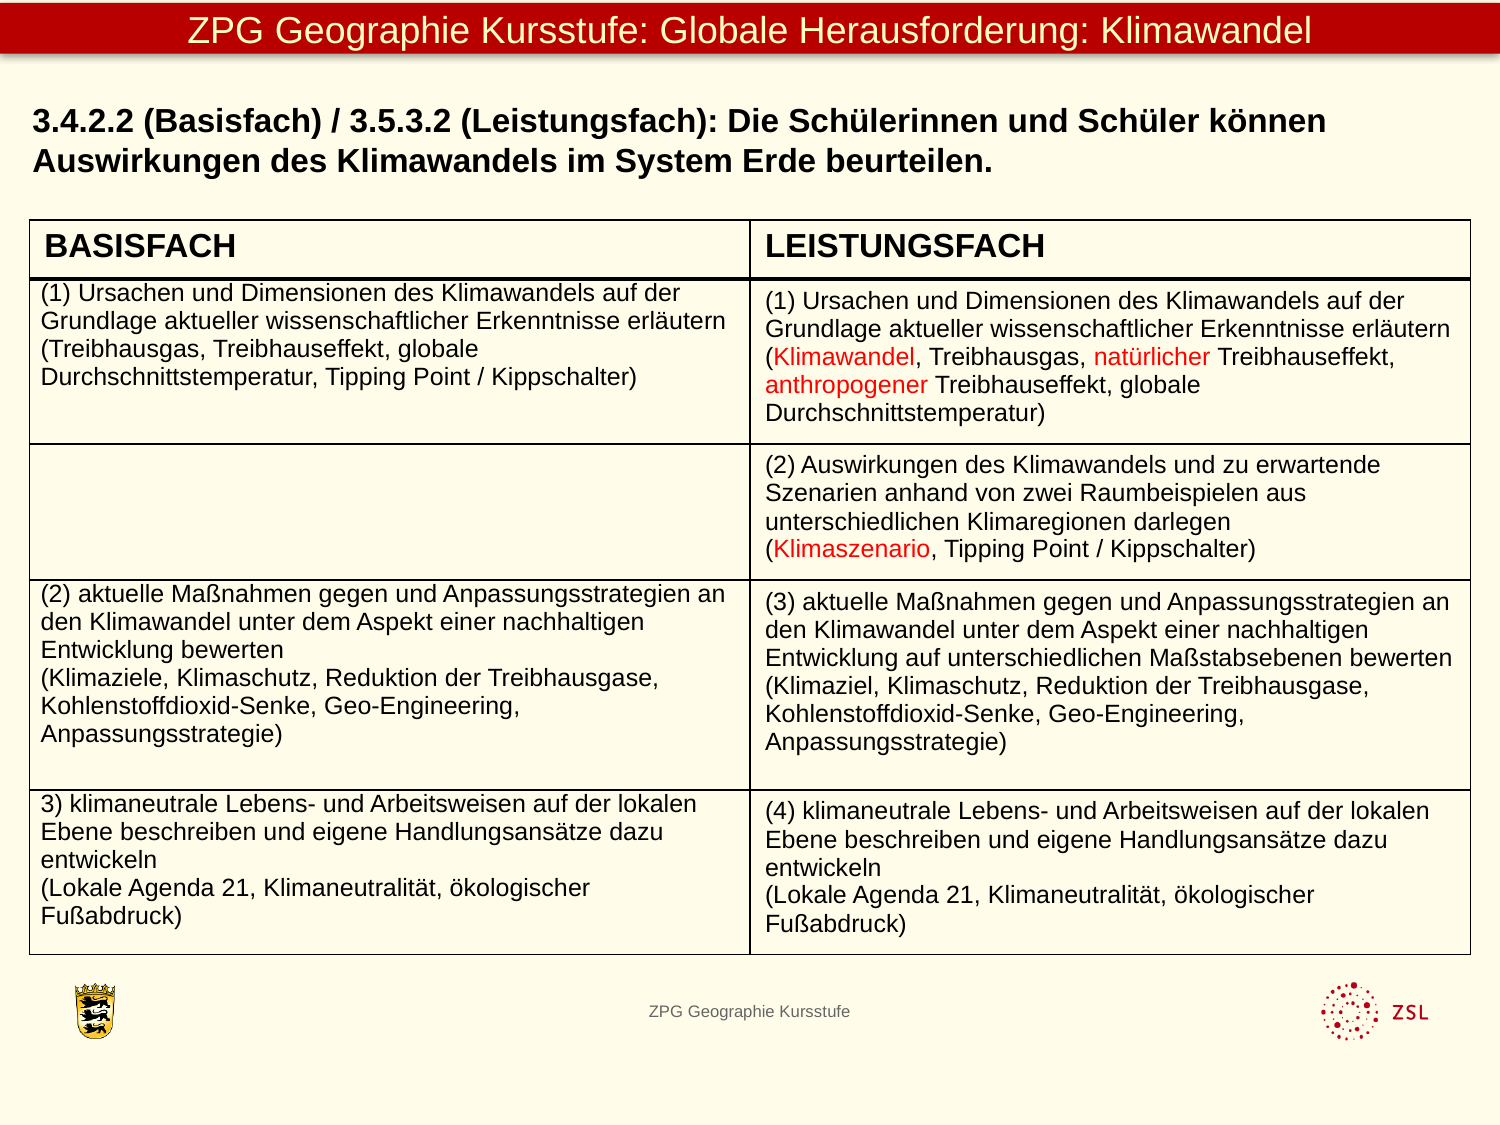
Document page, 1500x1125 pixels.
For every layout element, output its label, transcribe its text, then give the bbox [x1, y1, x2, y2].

table_cell (4) klimaneutrale Lebens- und Arbeitsweisen auf der lokalen Ebene beschreiben und eigene Handlungsansätze dazu entwickeln (Lokale Agenda 21, Klimaneutralität, ökologischer Fußabdruck) [751, 791, 1470, 954]
table_cell (1) Ursachen und Dimensionen des Klimawandels auf der Grundlage aktueller wissenschaftlicher Erkenntnisse erläutern (Treibhausgas, Treibhauseffekt, globale Durchschnittstemperatur, Tipping Point / Kippschalter) [30, 281, 749, 443]
table_header Basisfach [30, 221, 749, 277]
table_cell 3) klimaneutrale Lebens- und Arbeitsweisen auf der lokalen Ebene beschreiben und eigene Handlungsansätze dazu entwickeln (Lokale Agenda 21, Klimaneutralität, ökologischer Fußabdruck) [30, 791, 749, 954]
table_cell (3) aktuelle Maßnahmen gegen und Anpassungsstrategien an den Klimawandel unter dem Aspekt einer nachhaltigen Entwicklung auf unterschiedlichen Maßstabsebenen bewerten (Klimaziel, Klimaschutz, Reduktion der Treibhausgase, Kohlenstoffdioxid-Senke, Geo-Engineering, Anpassungsstrategie) [751, 581, 1470, 789]
text_box 3.4.2.2 (Basisfach) / 3.5.3.2 (Leistungsfach): Die Schülerinnen und Schüler können Auswirkungen des Klimawandels im System Erde beurteilen. [17, 91, 1447, 186]
picture [1320, 981, 1429, 1041]
table_cell (2) aktuelle Maßnahmen gegen und Anpassungsstrategien an den Klimawandel unter dem Aspekt einer nachhaltigen Entwicklung bewerten (Klimaziele, Klimaschutz, Reduktion der Treibhausgase, Kohlenstoffdioxid-Senke, Geo-Engineering, Anpassungsstrategie) [30, 581, 749, 789]
table_cell (1) Ursachen und Dimensionen des Klimawandels auf der Grundlage aktueller wissenschaftlicher Erkenntnisse erläutern (Klimawandel, Treibhausgas, natürlicher Treibhauseffekt, anthropogener Treibhauseffekt, globale Durchschnittstemperatur) [751, 281, 1470, 443]
table_cell [30, 445, 749, 579]
picture [73, 981, 117, 1041]
table_cell (2) Auswirkungen des Klimawandels und zu erwartende Szenarien anhand von zwei Raumbeispielen aus unterschiedlichen Klimaregionen darlegen (Klimaszenario, Tipping Point / Kippschalter) [751, 445, 1470, 579]
table_header Leistungsfach [751, 221, 1470, 277]
